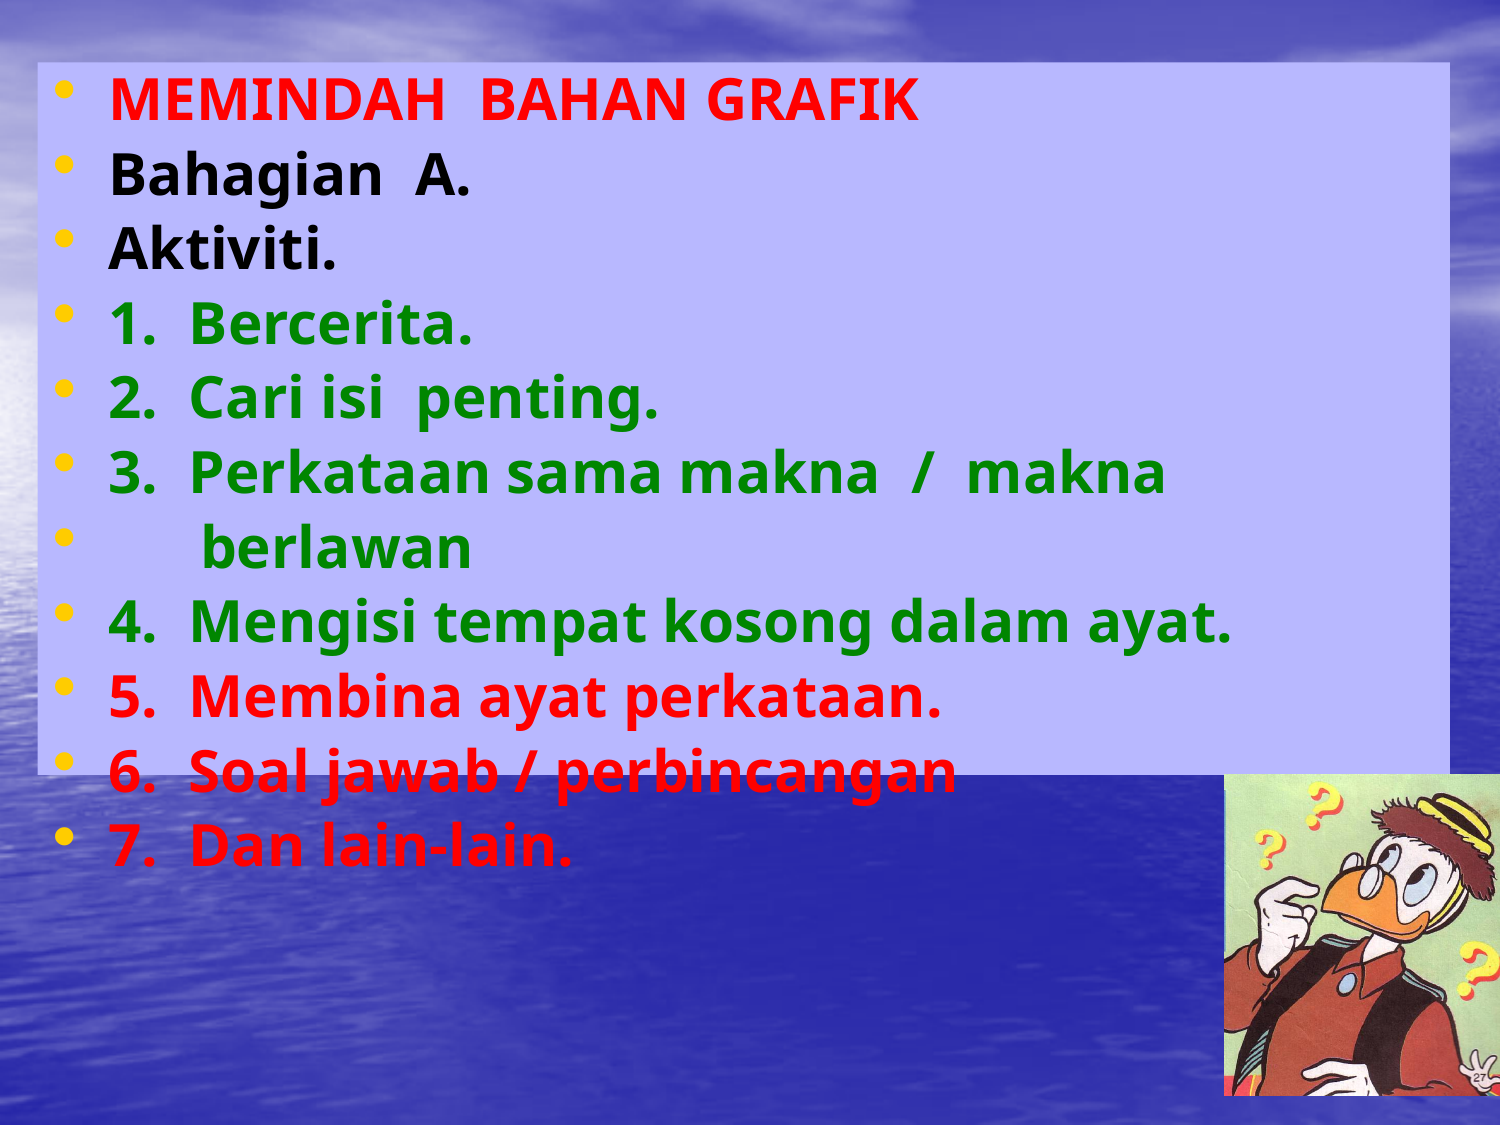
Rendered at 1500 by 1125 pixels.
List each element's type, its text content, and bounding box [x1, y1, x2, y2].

list MEMINDAH BAHAN GRAFIK Bahagian A. Aktiviti. 1. Bercerita. 2. Cari isi penting. 3. Perkataan sama makna / makna berlawan 4. Mengisi tempat kosong dalam ayat. 5. Membina ayat perkataan. 6. Soal jawab / perbincangan 7. Dan lain-lain. [37, 62, 1451, 776]
picture [1224, 774, 1500, 1096]
